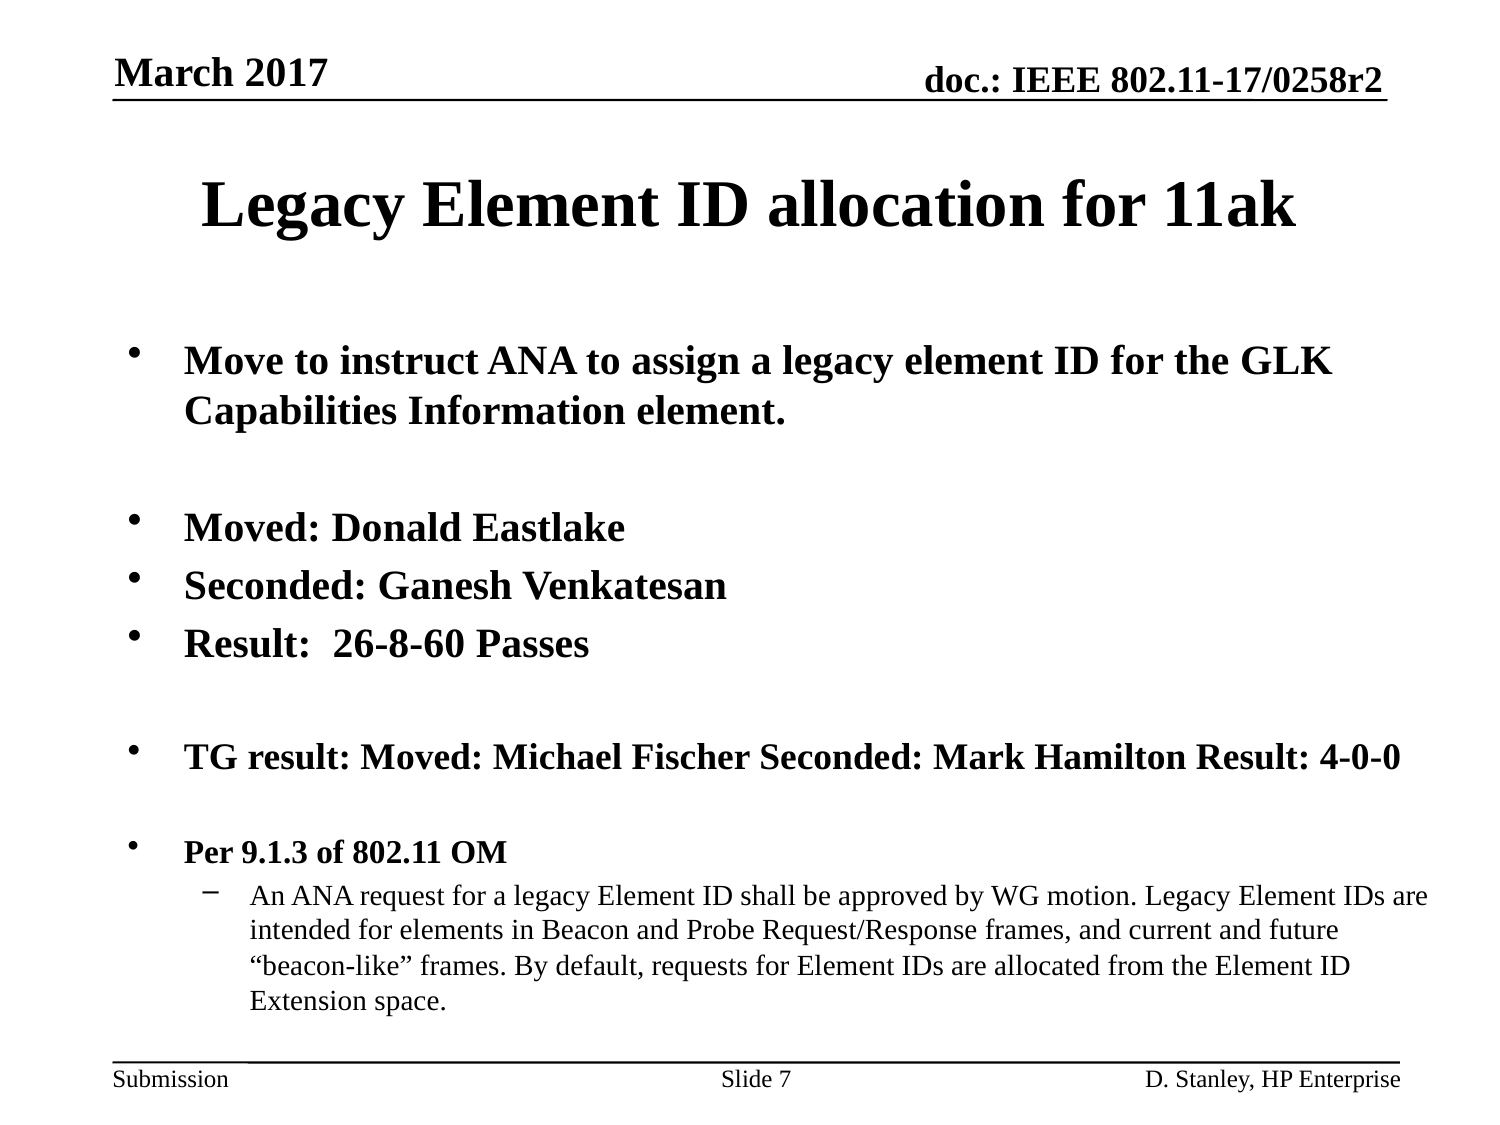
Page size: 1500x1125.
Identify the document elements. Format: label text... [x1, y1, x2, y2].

footer D. Stanley, HP Enterprise [878, 1061, 1402, 1093]
list Move to instruct ANA to assign a legacy element ID for the GLK Capabilities Information element. Moved: Donald Eastlake Seconded: Ganesh Venkatesan Result: 26-8-60 Passes TG result: Moved: Michael Fischer Seconded: Mark Hamilton Result: 4-0-0 Per 9.1.3 of 802.11 OM An ANA request for a legacy Element ID shall be approved by WG motion. Legacy Element IDs are intended for elements in Beacon and Probe Request/Response frames, and current and future “beacon-like” frames. By default, requests for Element IDs are allocated from the Element ID Extension space. [112, 324, 1463, 1038]
title Legacy Element ID allocation for 11ak [112, 112, 1388, 288]
slide_number Slide 7 [712, 1061, 800, 1093]
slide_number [114, 49, 423, 95]
